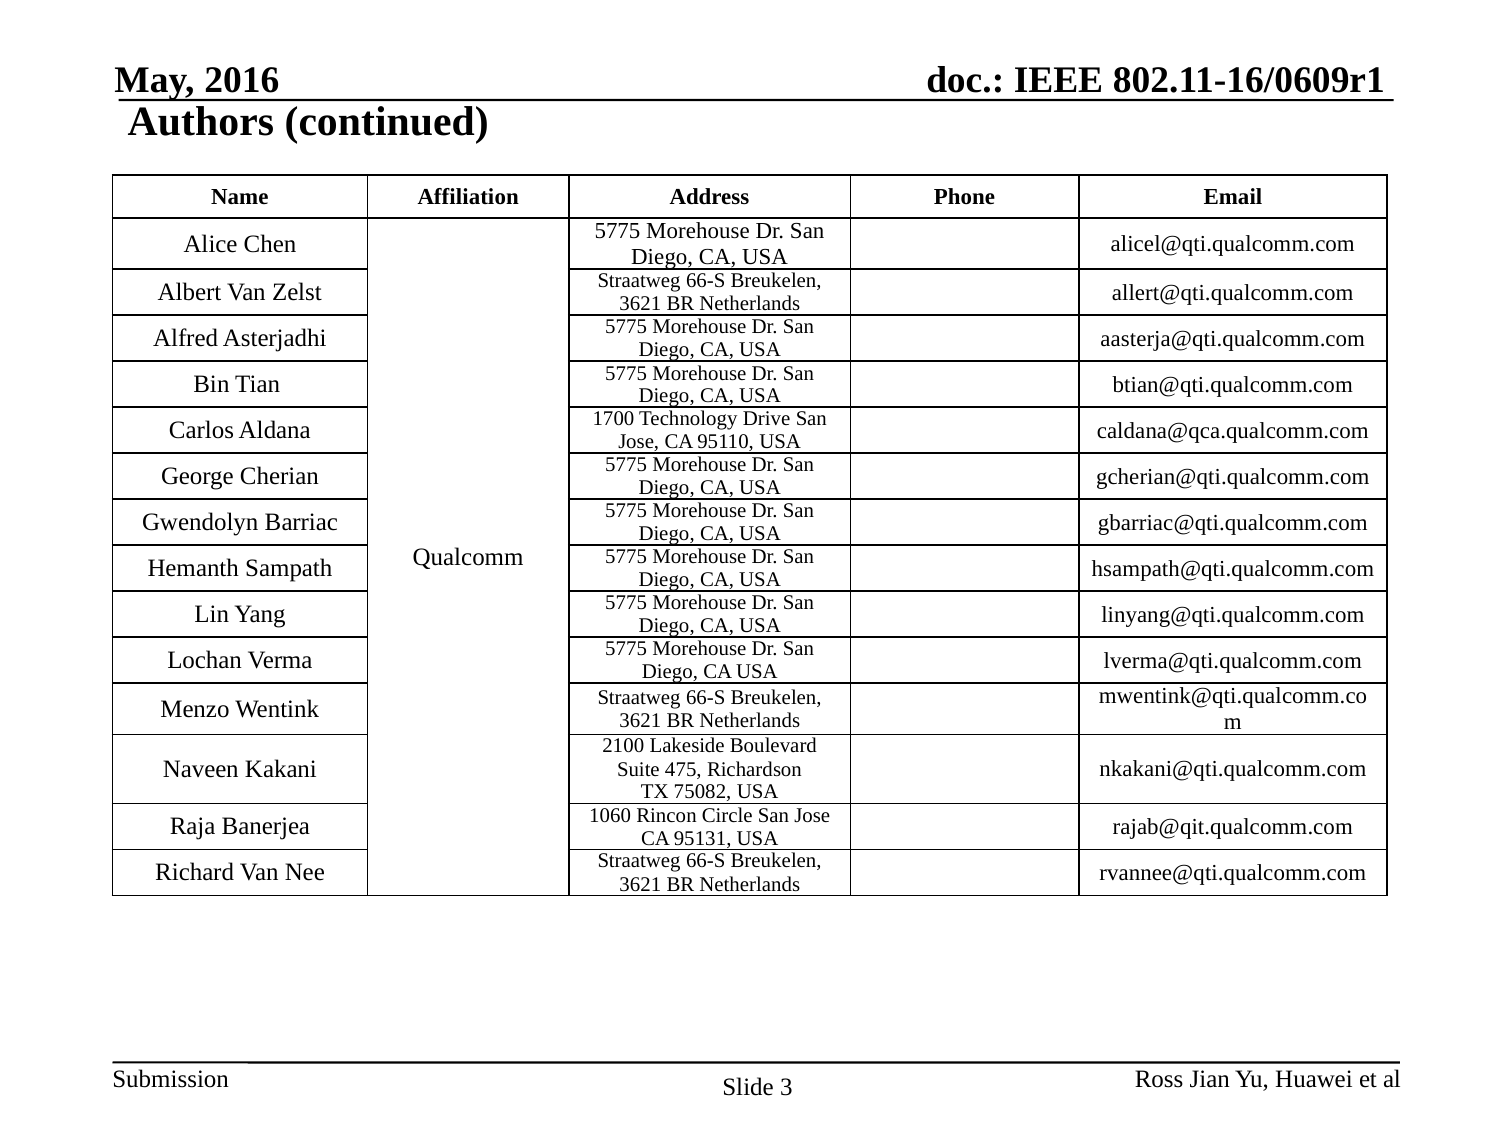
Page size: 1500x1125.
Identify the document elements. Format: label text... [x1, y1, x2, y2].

table_cell [851, 270, 1078, 314]
table_cell hsampath@qti.qualcomm.com [1080, 546, 1386, 590]
table_header Affiliation [368, 176, 568, 217]
table_cell lverma@qti.qualcomm.com [1080, 638, 1386, 682]
table_cell 5775 Morehouse Dr. San Diego, CA, USA [570, 316, 850, 360]
table_cell gbarriac@qti.qualcomm.com [1080, 500, 1386, 544]
table_cell Lochan Verma [113, 638, 367, 682]
table_cell 2100 Lakeside Boulevard Suite 475, Richardson TX 75082, USA [570, 735, 850, 803]
table_cell Bin Tian [113, 362, 367, 406]
table_cell allert@qti.qualcomm.com [1080, 270, 1386, 314]
table_cell Lin Yang [113, 592, 367, 636]
table_cell 5775 Morehouse Dr. San Diego, CA, USA [570, 362, 850, 406]
table_cell [851, 546, 1078, 590]
table_cell 1060 Rincon Circle San Jose CA 95131, USA [570, 804, 850, 849]
slide_number Slide 3 [713, 1069, 802, 1101]
table_header Address [570, 176, 850, 217]
table_cell [851, 804, 1078, 849]
table_cell Hemanth Sampath [113, 546, 367, 590]
title Authors (continued) [112, 99, 1388, 138]
table_cell [851, 316, 1078, 360]
table_cell Straatweg 66-S Breukelen, 3621 BR Netherlands [570, 684, 850, 734]
table_cell Straatweg 66-S Breukelen, 3621 BR Netherlands [570, 850, 850, 895]
table_cell Gwendolyn Barriac [113, 500, 367, 544]
table_cell [851, 408, 1078, 452]
table_cell Raja Banerjea [113, 804, 367, 849]
table_cell Albert Van Zelst [113, 270, 367, 314]
table_cell 5775 Morehouse Dr. San Diego, CA, USA [570, 592, 850, 636]
footer Ross Jian Yu, Huawei et al [1131, 1061, 1402, 1125]
table_cell [851, 454, 1078, 498]
table_cell Alfred Asterjadhi [113, 316, 367, 360]
table_header Email [1080, 176, 1386, 217]
table_cell gcherian@qti.qualcomm.com [1080, 454, 1386, 498]
table_cell Qualcomm [368, 219, 568, 895]
table_cell [851, 850, 1078, 895]
table_cell [851, 735, 1078, 803]
table_header Name [113, 176, 367, 217]
table_cell 5775 Morehouse Dr. San Diego, CA, USA [570, 454, 850, 498]
table_cell alicel@qti.qualcomm.com [1080, 219, 1386, 268]
table_header Phone [851, 176, 1078, 217]
table_cell btian@qti.qualcomm.com [1080, 362, 1386, 406]
table_cell Richard Van Nee [113, 850, 367, 895]
table_cell [851, 638, 1078, 682]
table_cell [851, 592, 1078, 636]
table_cell caldana@qca.qualcomm.com [1080, 408, 1386, 452]
table_cell Alice Chen [113, 219, 367, 268]
table_cell rvannee@qti.qualcomm.com [1080, 850, 1386, 895]
table_cell George Cherian [113, 454, 367, 498]
table_cell [851, 684, 1078, 734]
table_cell 5775 Morehouse Dr. San Diego, CA, USA [570, 500, 850, 544]
table_cell Menzo Wentink [113, 684, 367, 734]
table_cell mwentink@qti.qualcomm.com [1080, 684, 1386, 734]
table_cell linyang@qti.qualcomm.com [1080, 592, 1386, 636]
table_cell [851, 500, 1078, 544]
table_cell 5775 Morehouse Dr. San Diego, CA USA [570, 638, 850, 682]
table_cell 1700 Technology Drive San Jose, CA 95110, USA [570, 408, 850, 452]
table_cell Straatweg 66-S Breukelen, 3621 BR Netherlands [570, 270, 850, 314]
table_cell aasterja@qti.qualcomm.com [1080, 316, 1386, 360]
table_cell Carlos Aldana [113, 408, 367, 452]
table_cell 5775 Morehouse Dr. San Diego, CA, USA [570, 546, 850, 590]
table_cell 5775 Morehouse Dr. San Diego, CA, USA [570, 219, 850, 268]
table_cell [851, 362, 1078, 406]
table_cell rajab@qit.qualcomm.com [1080, 804, 1386, 849]
table_cell [851, 219, 1078, 268]
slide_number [114, 54, 281, 101]
table_cell Naveen Kakani [113, 735, 367, 803]
table_cell nkakani@qti.qualcomm.com [1080, 735, 1386, 803]
